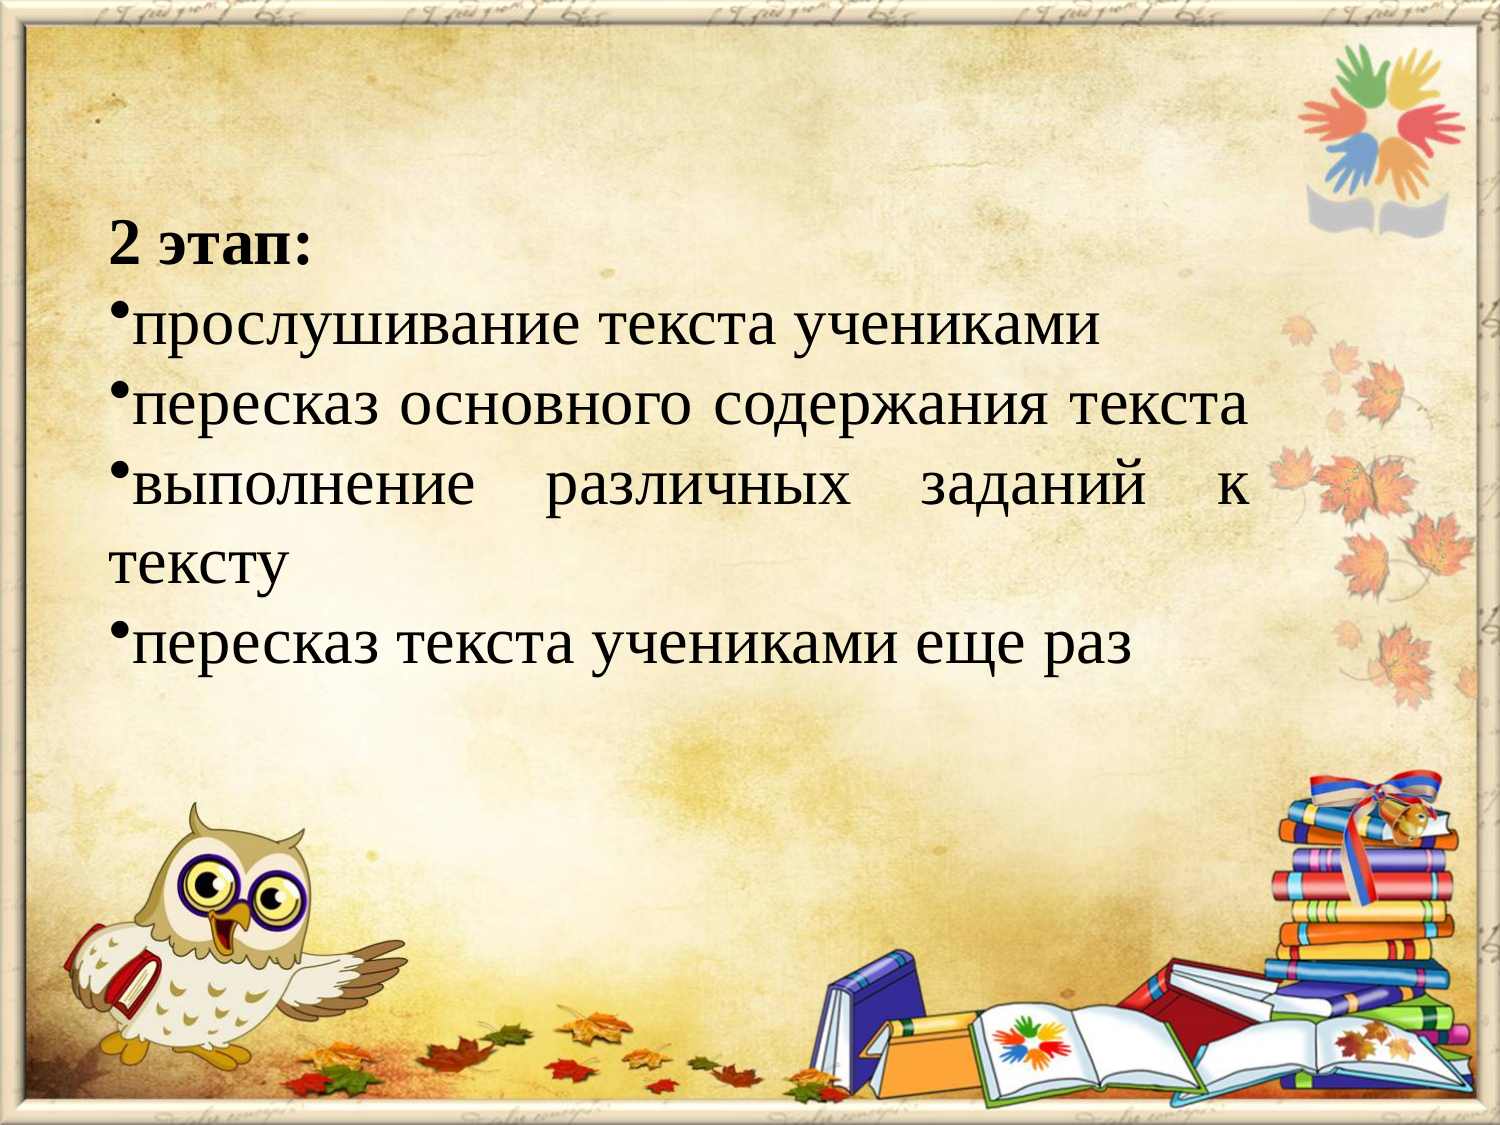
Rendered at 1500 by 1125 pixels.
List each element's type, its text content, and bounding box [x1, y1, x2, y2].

text_box 2 этап: прослушивание текста учениками пересказ основного содержания текста выполнение различных заданий к тексту пересказ текста учениками еще раз [93, 190, 1266, 685]
picture [0, 0, 1500, 1125]
